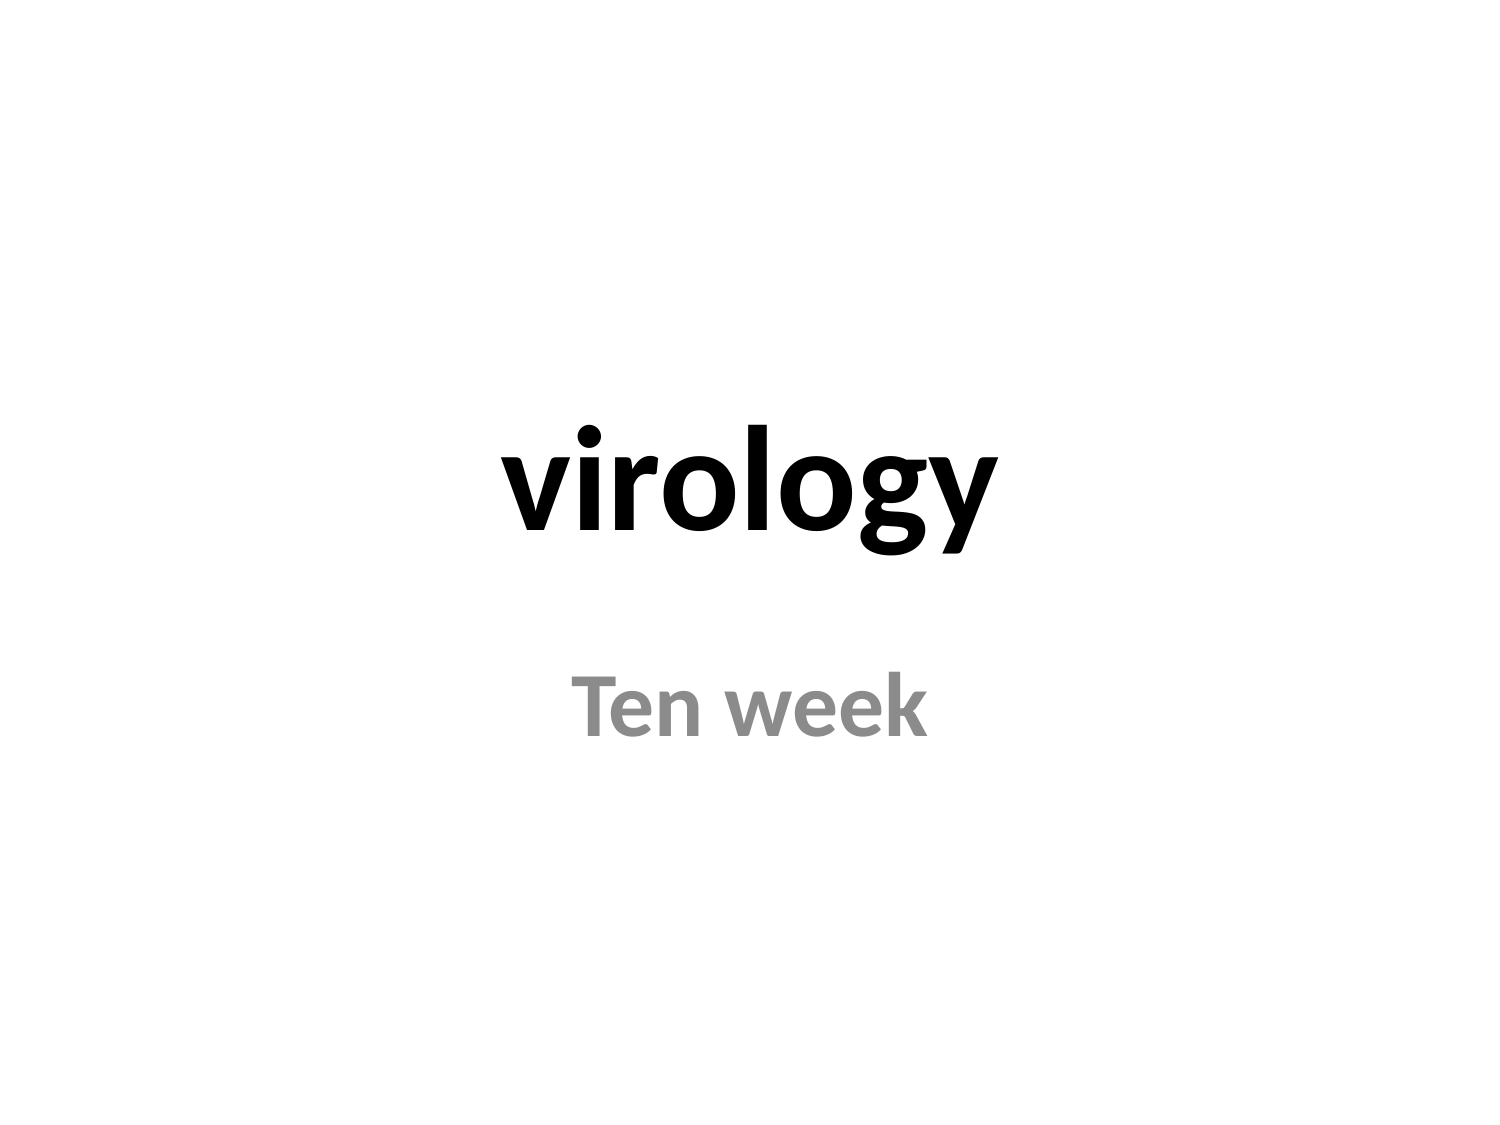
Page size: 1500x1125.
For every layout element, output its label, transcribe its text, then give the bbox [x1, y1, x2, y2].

subtitle Ten week [225, 637, 1275, 925]
title virology [112, 349, 1388, 591]
